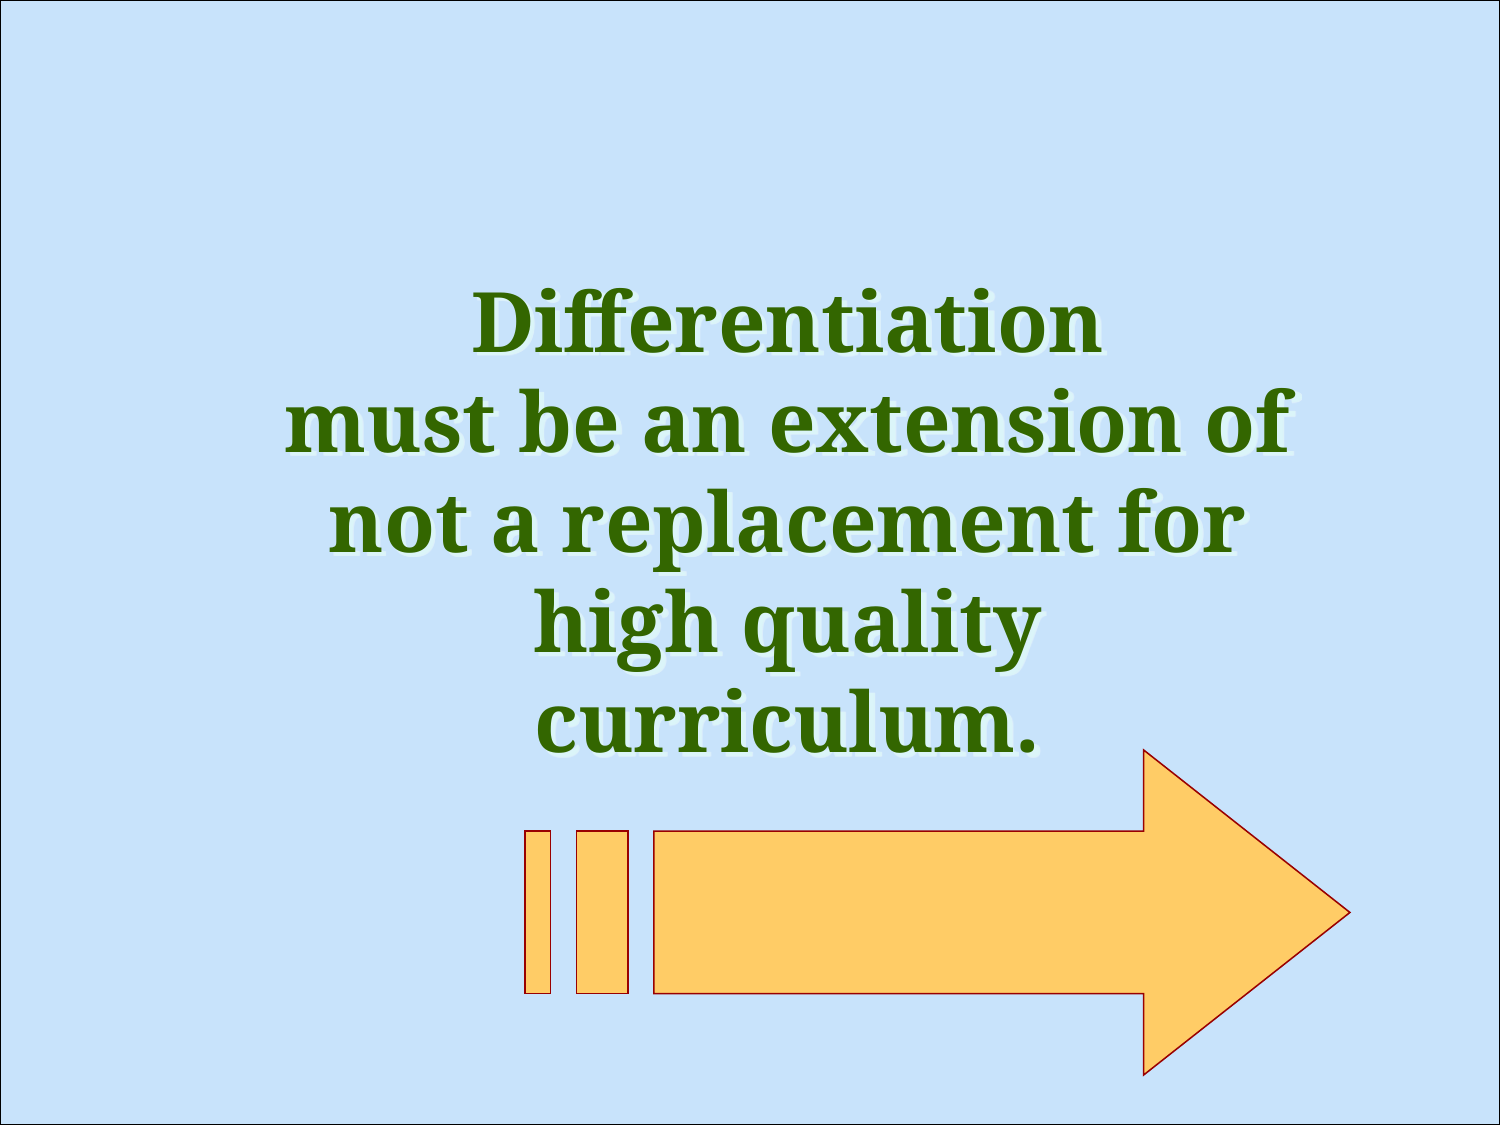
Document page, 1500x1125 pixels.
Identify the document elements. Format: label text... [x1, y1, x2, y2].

text_box [653, 750, 1350, 1075]
text_box Differentiation must be an extension of not a replacement for high quality curriculum. [412, 212, 1163, 825]
text_box [524, 831, 551, 994]
text_box [0, 0, 1500, 1125]
text_box [576, 831, 629, 994]
